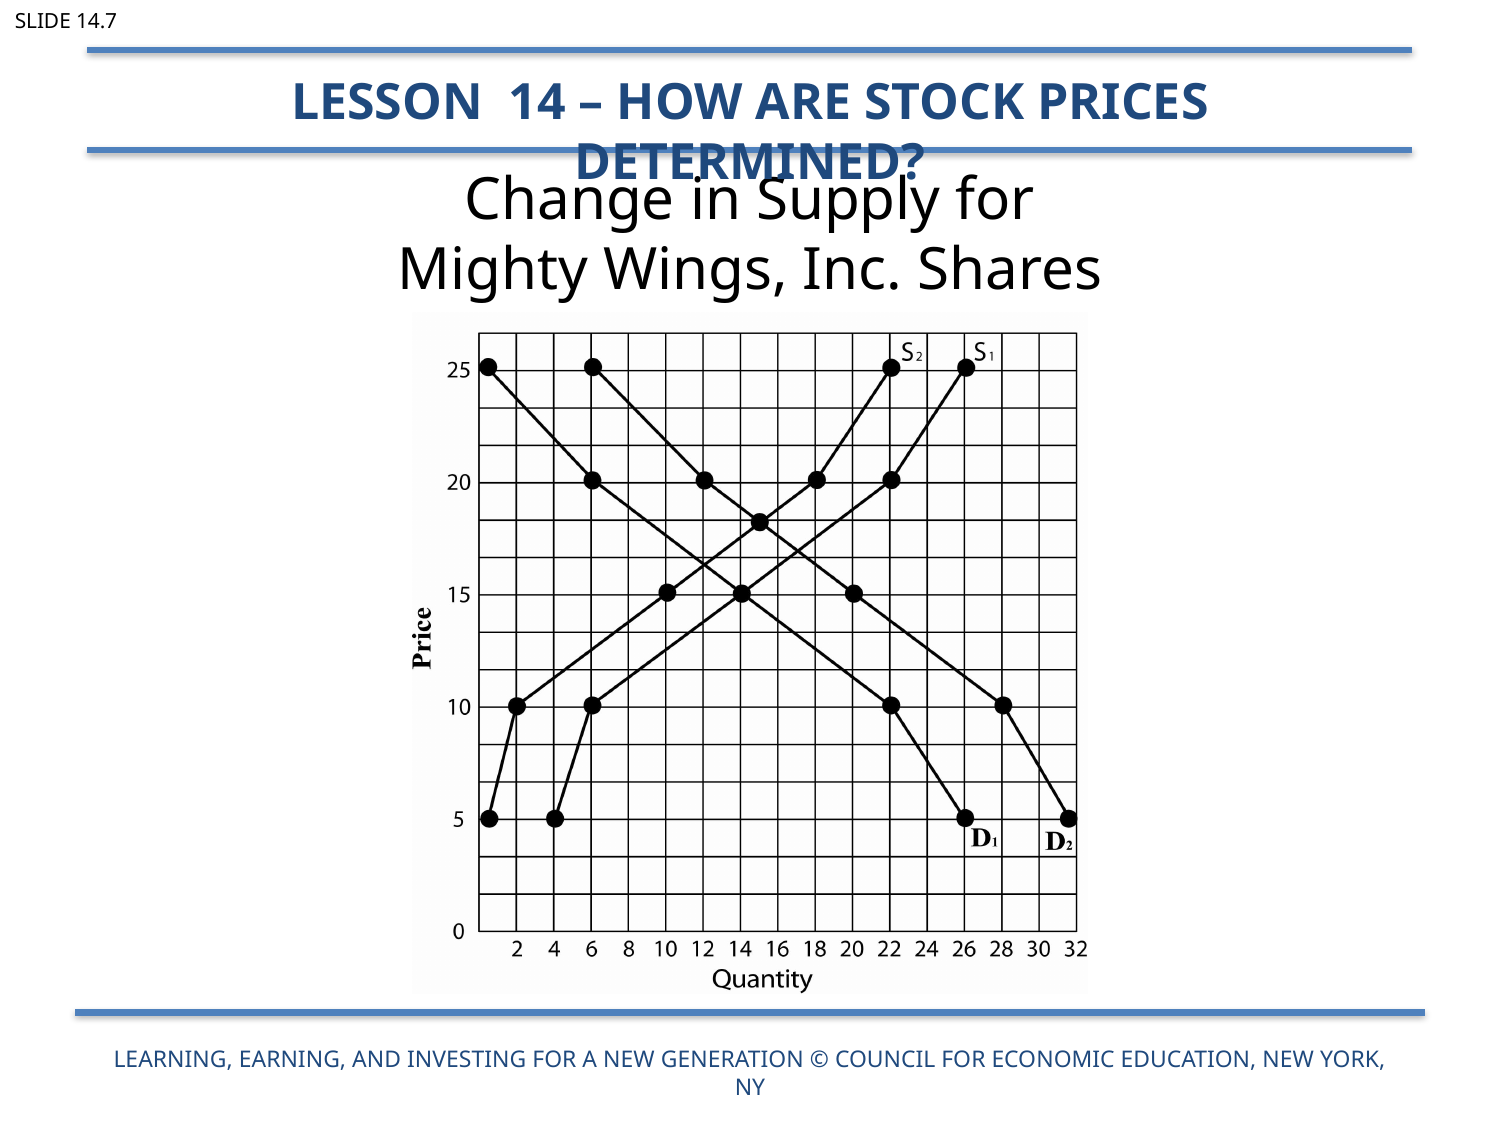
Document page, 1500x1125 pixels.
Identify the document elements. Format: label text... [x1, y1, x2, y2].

text_box Slide 14.7 [0, 0, 213, 40]
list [412, 312, 1088, 994]
text_box Lesson 14 – How are Stock Prices Determined? [125, 62, 1375, 149]
text_box Lesson 14 – How are Stock Prices Determined? [125, 159, 1375, 198]
title Change in Supply for Mighty Wings, Inc. Shares [75, 137, 1425, 325]
